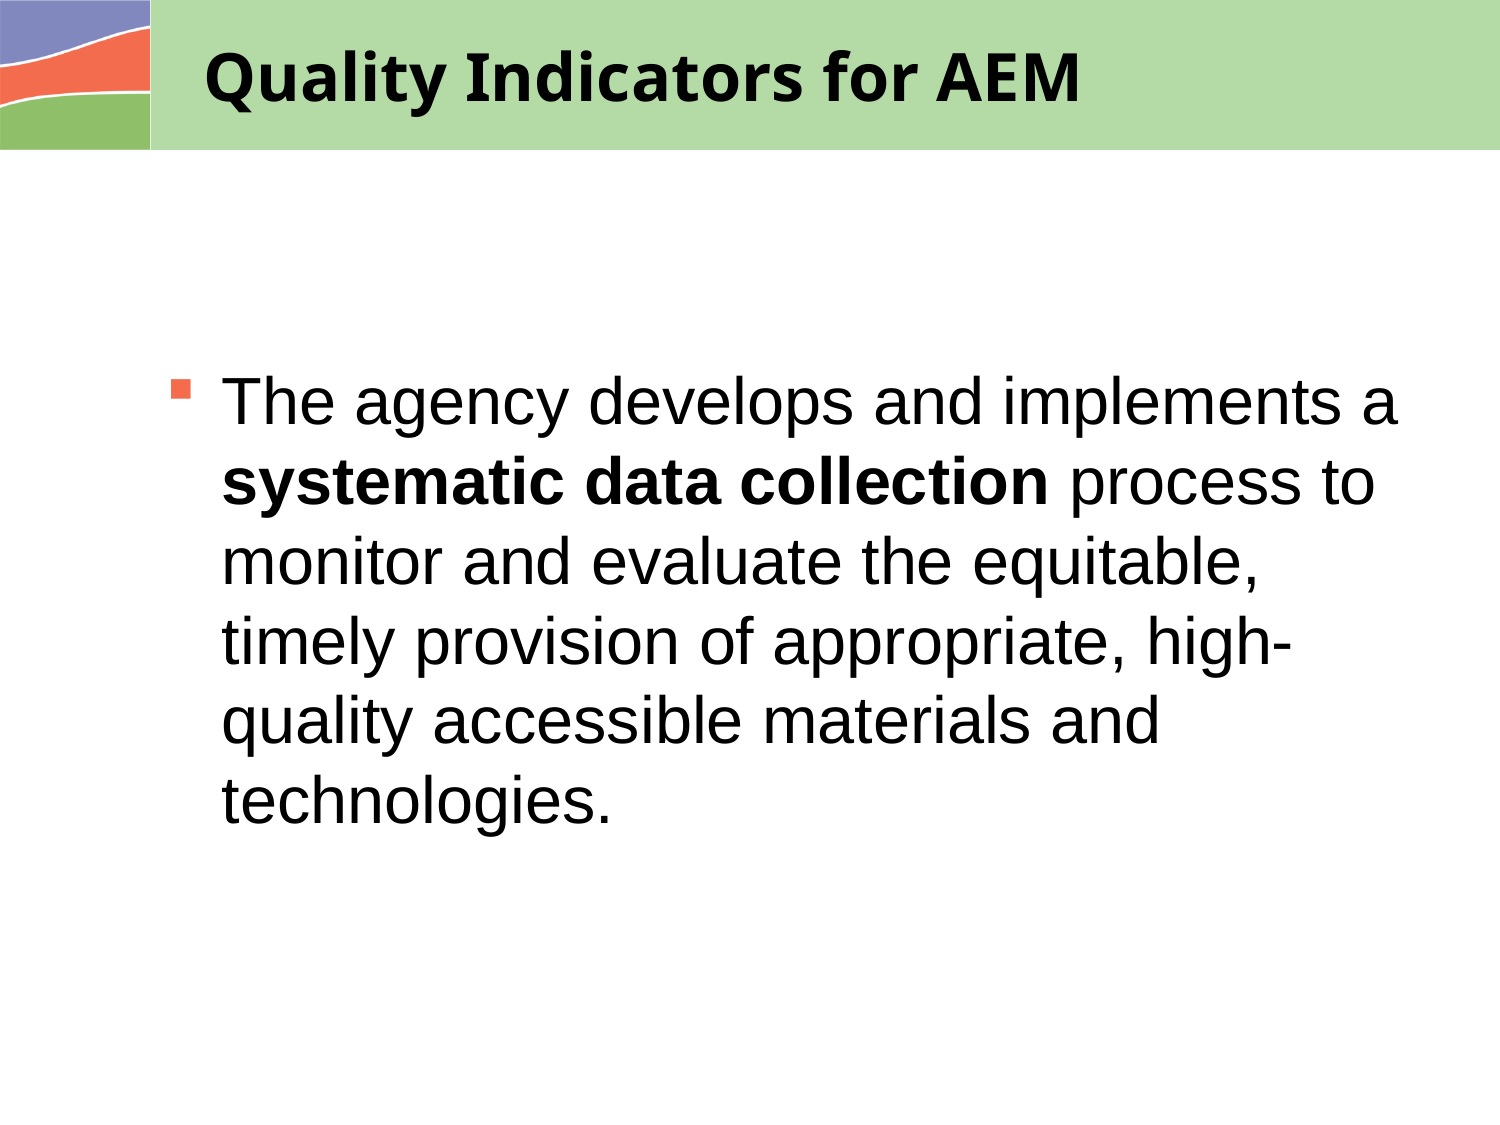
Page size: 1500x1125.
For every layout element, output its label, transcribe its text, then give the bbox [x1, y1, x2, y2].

title Quality Indicators for AEM [150, 0, 1500, 151]
picture [0, 0, 150, 150]
list The agency develops and implements a systematic data collection process to monitor and evaluate the equitable, timely provision of appropriate, high-quality accessible materials and technologies. [150, 349, 1450, 701]
